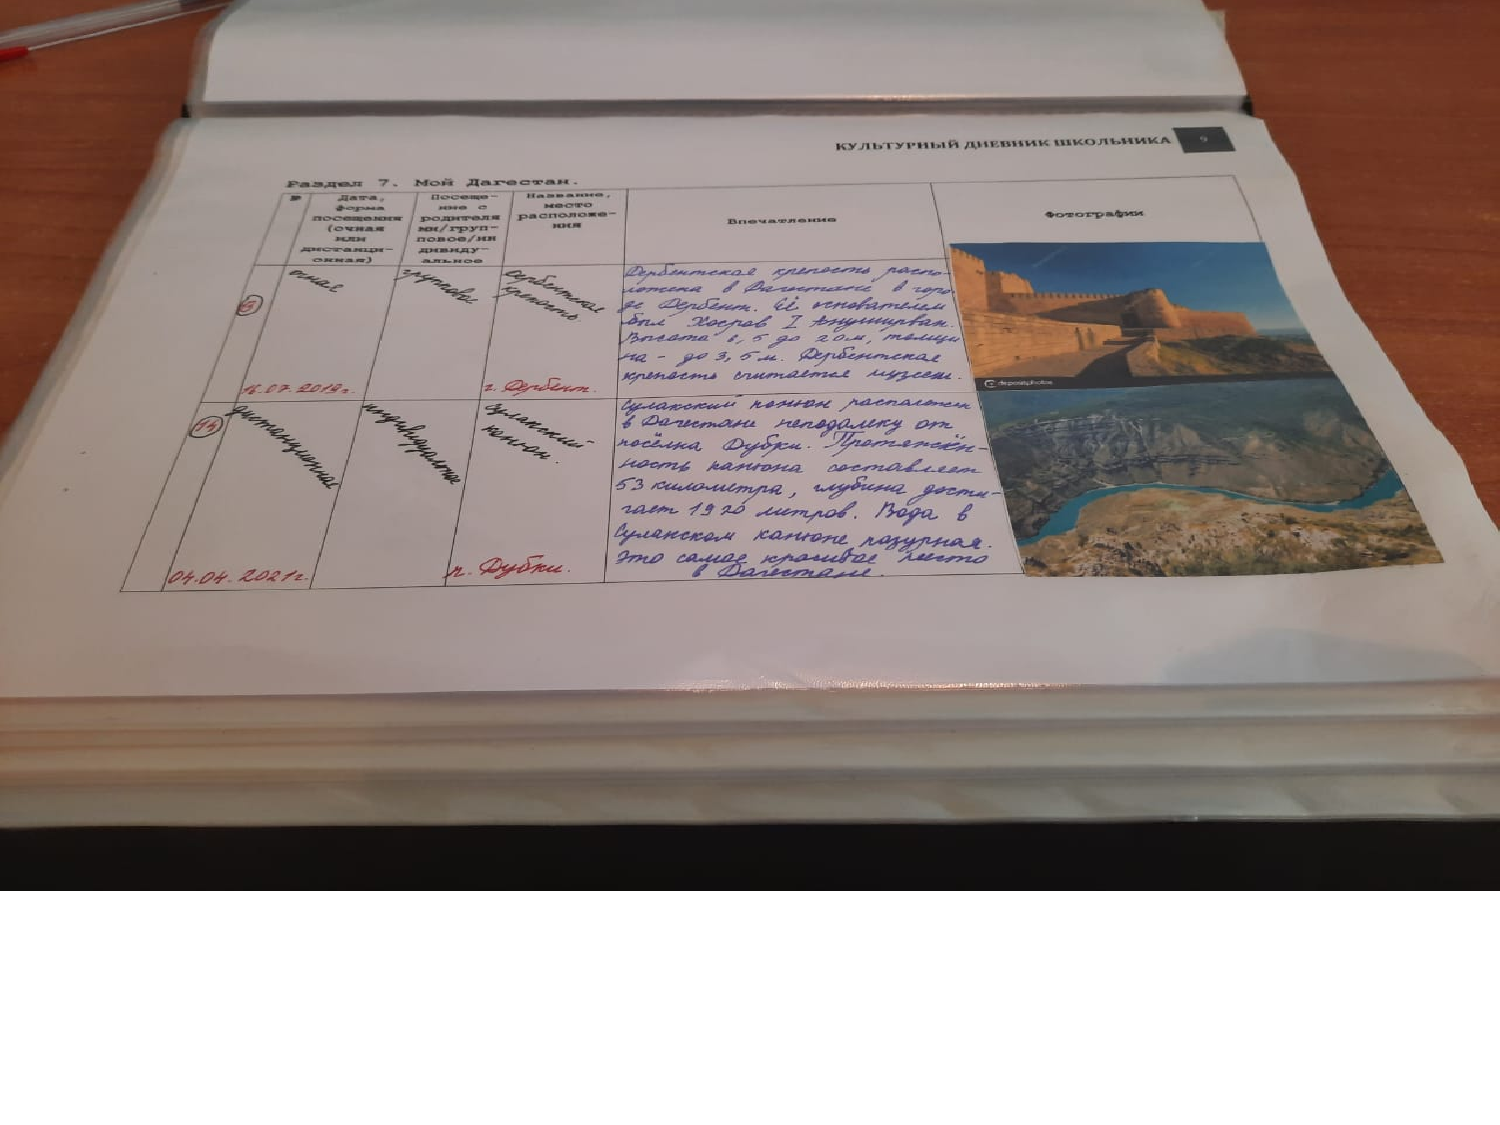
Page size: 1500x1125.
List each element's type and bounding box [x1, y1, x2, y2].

list [0, 0, 1500, 891]
